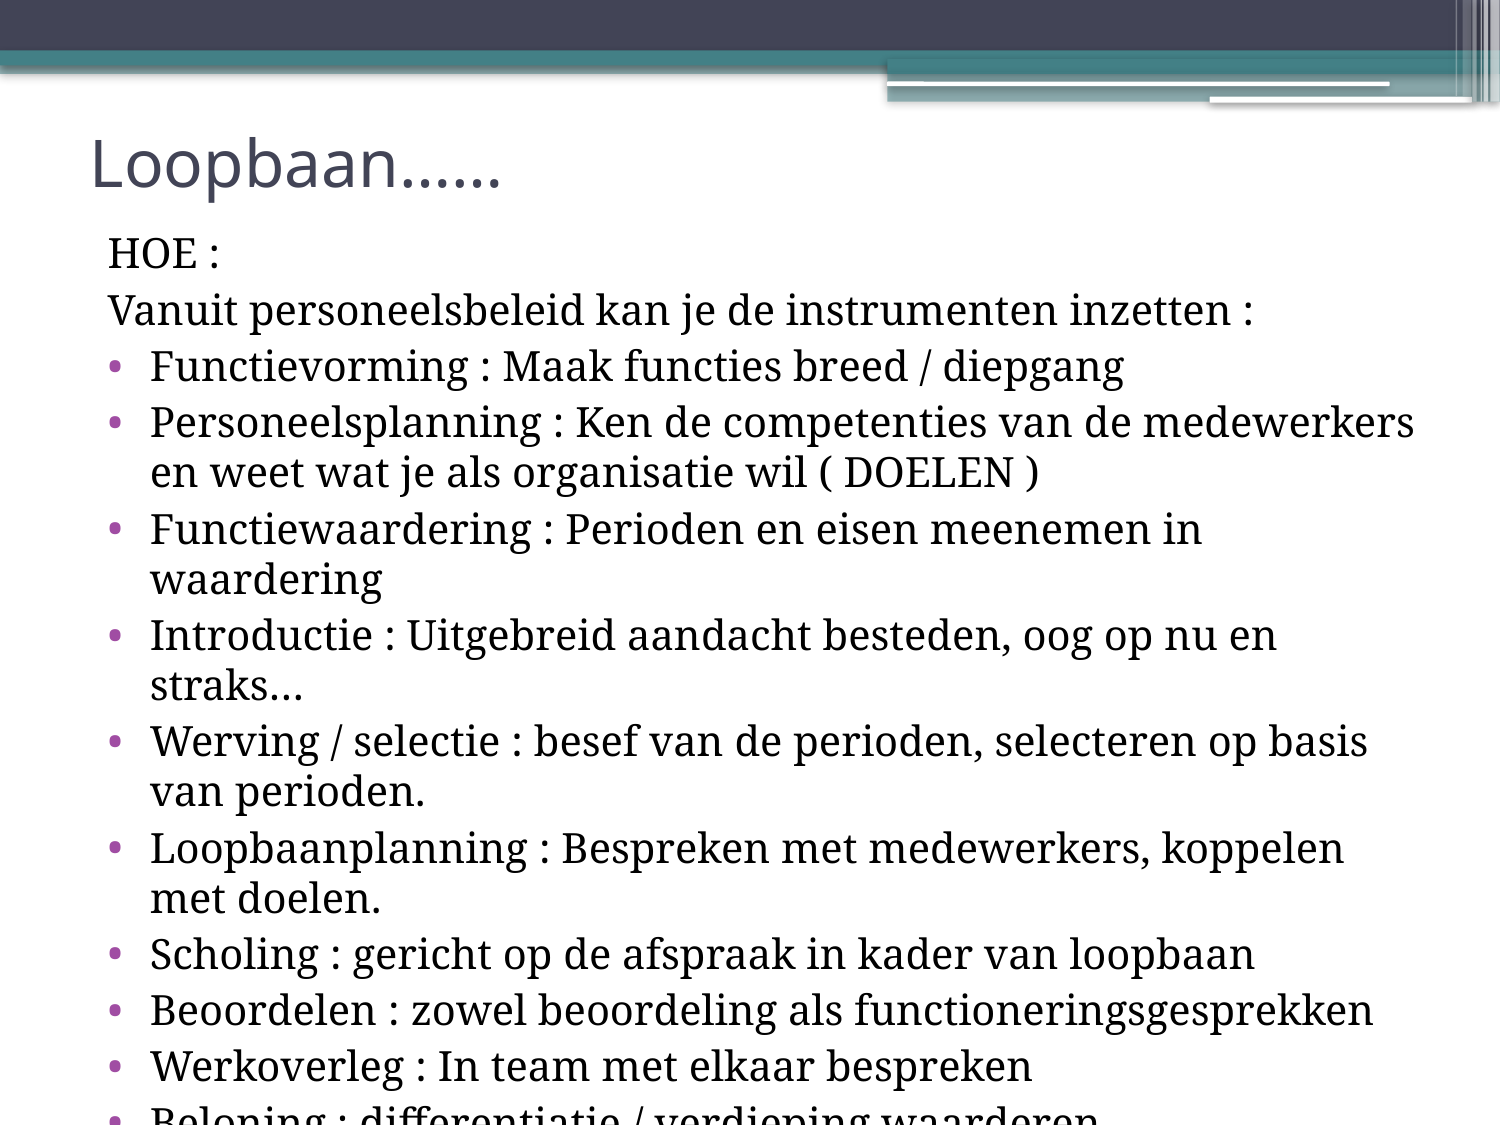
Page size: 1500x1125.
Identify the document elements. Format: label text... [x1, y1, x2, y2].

list HOE : Vanuit personeelsbeleid kan je de instrumenten inzetten : Functievorming : Maak functies breed / diepgang Personeelsplanning : Ken de competenties van de medewerkers en weet wat je als organisatie wil ( DOELEN ) Functiewaardering : Perioden en eisen meenemen in waardering Introductie : Uitgebreid aandacht besteden, oog op nu en straks… Werving / selectie : besef van de perioden, selecteren op basis van perioden. Loopbaanplanning : Bespreken met medewerkers, koppelen met doelen. Scholing : gericht op de afspraak in kader van loopbaan Beoordelen : zowel beoordeling als functioneringsgesprekken Werkoverleg : In team met elkaar bespreken Beloning : differentiatie / verdieping waarderen [75, 219, 1447, 1079]
title Loopbaan…… [75, 113, 1425, 209]
